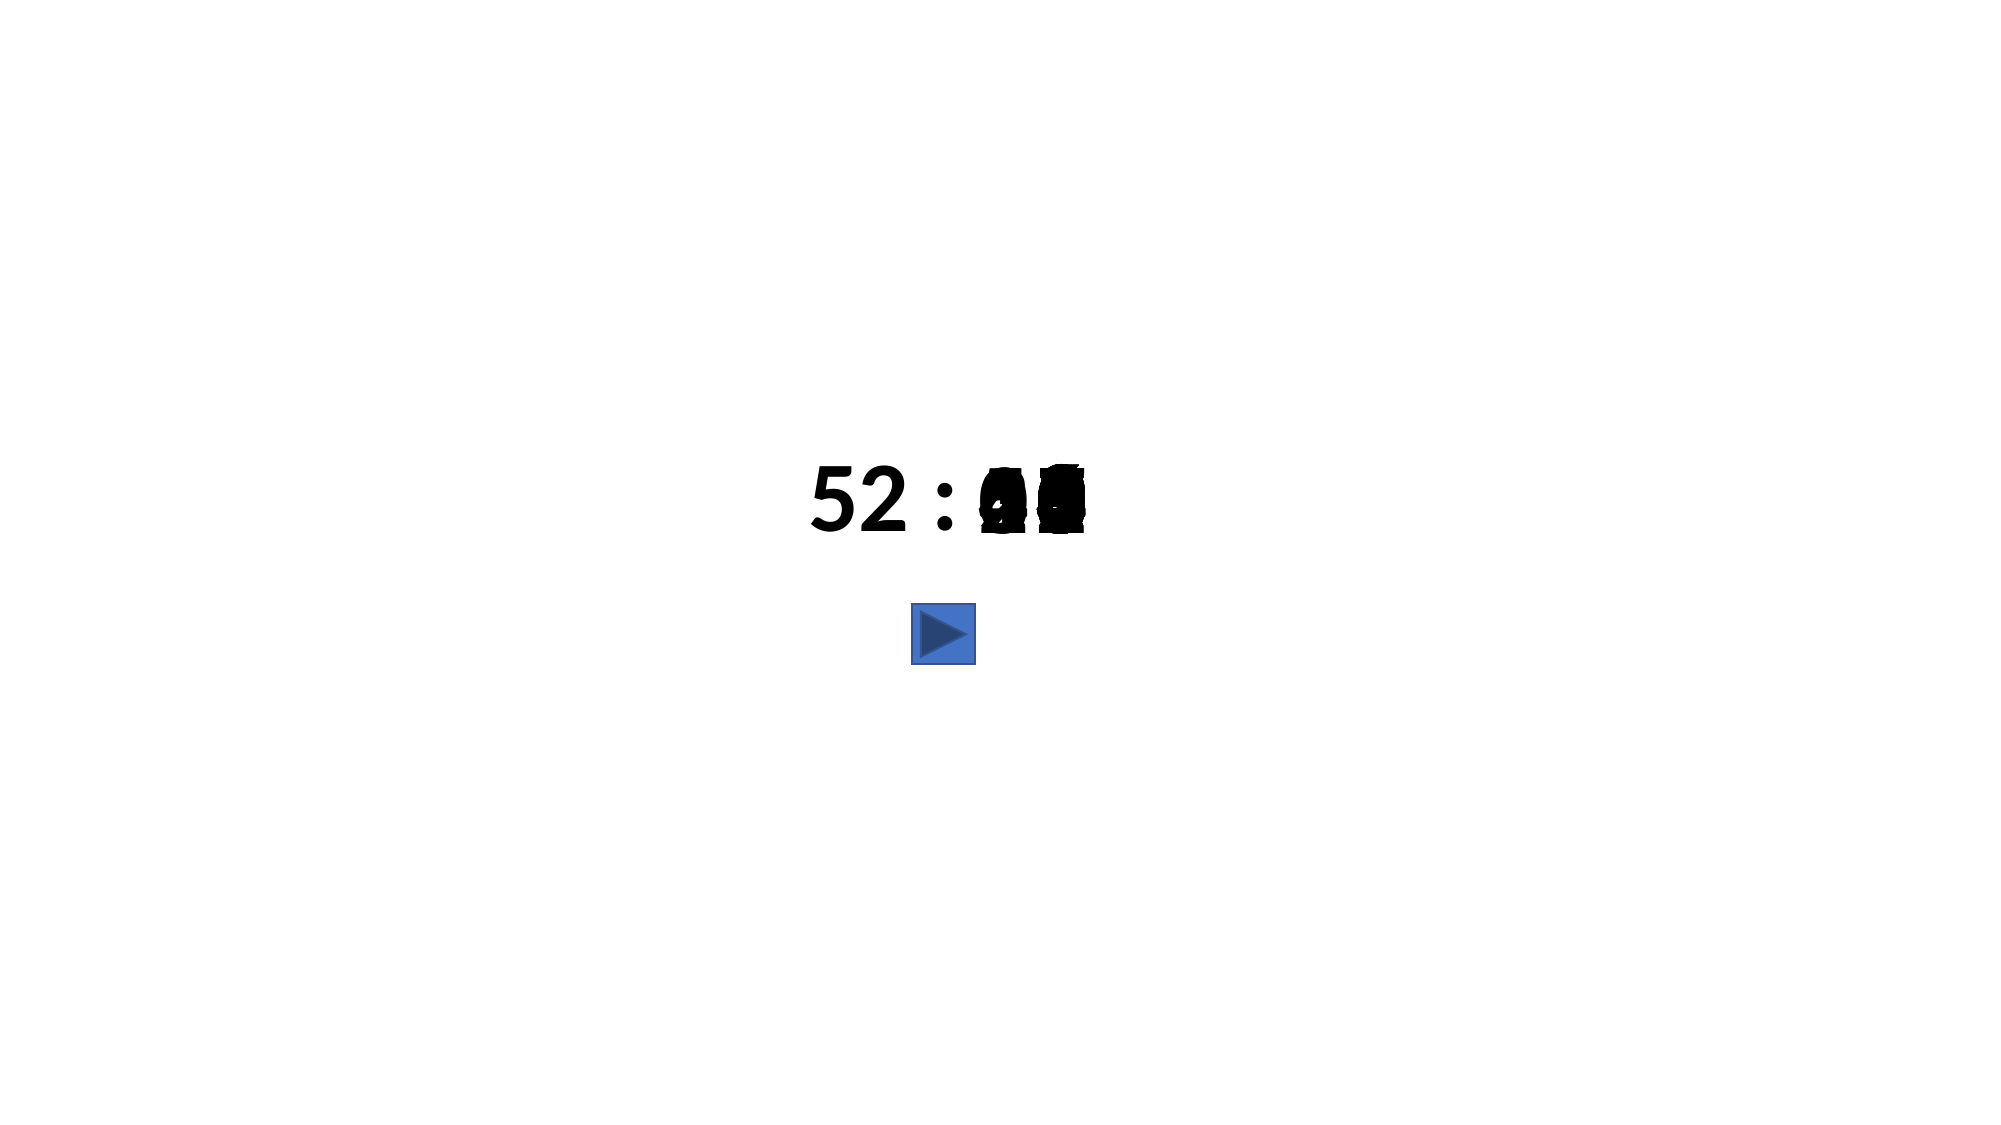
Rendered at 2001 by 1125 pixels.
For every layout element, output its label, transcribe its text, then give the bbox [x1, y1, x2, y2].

slide_number 51 [784, 461, 925, 522]
